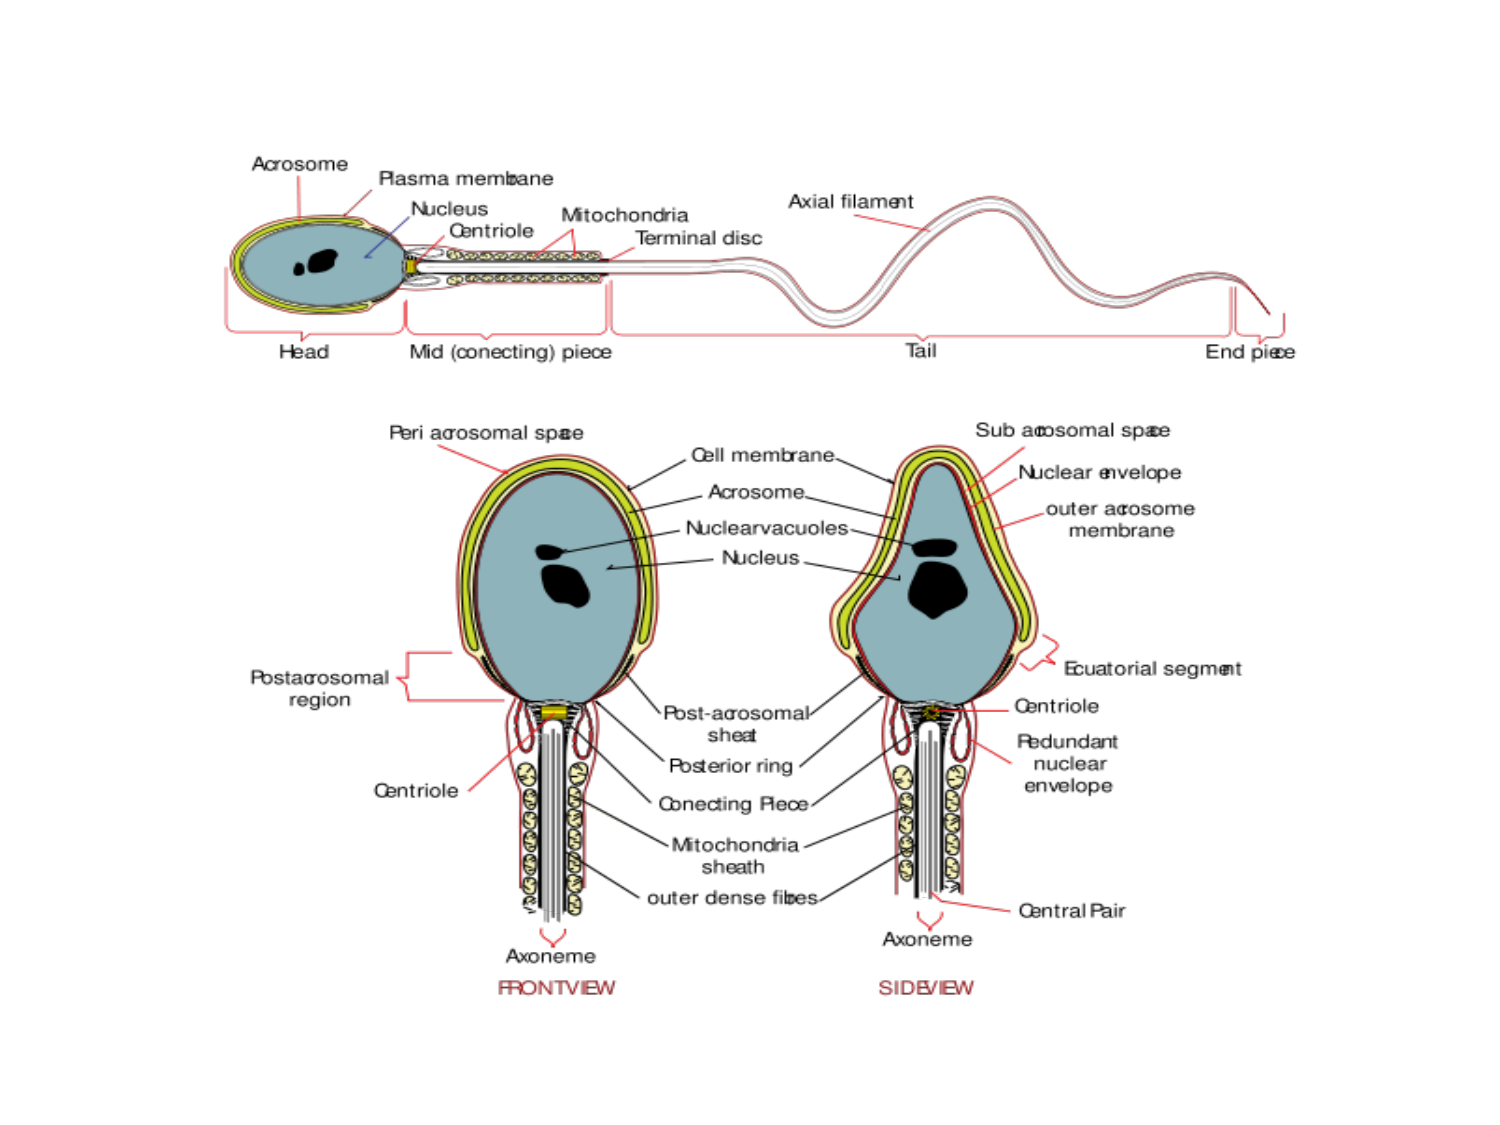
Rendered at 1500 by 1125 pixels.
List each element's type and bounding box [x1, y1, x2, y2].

picture [206, 140, 1306, 1012]
